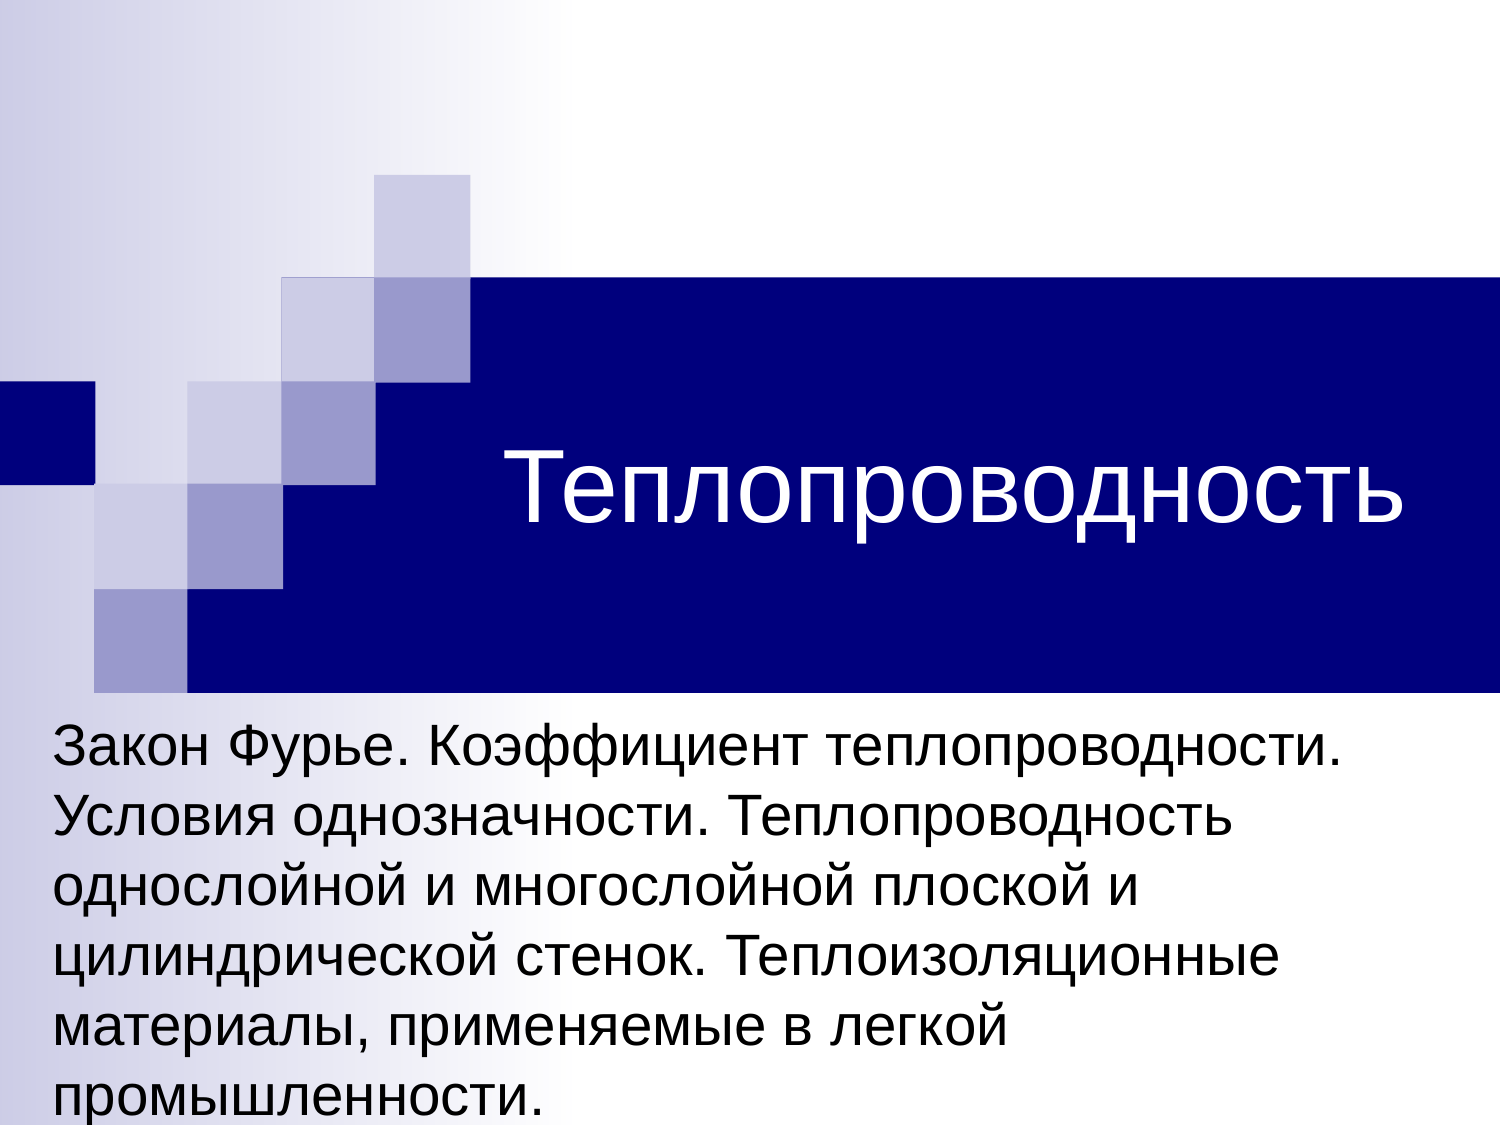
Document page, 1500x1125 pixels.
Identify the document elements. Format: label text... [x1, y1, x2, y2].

title Теплопроводность [487, 299, 1475, 663]
subtitle Закон Фурье. Коэффициент теплопроводности. Условия однозначности. Теплопроводность однослойной и многослойной плоской и цилиндрической стенок. Теплоизоляционные материалы, применяемые в легкой промышленности. [37, 699, 1475, 1125]
